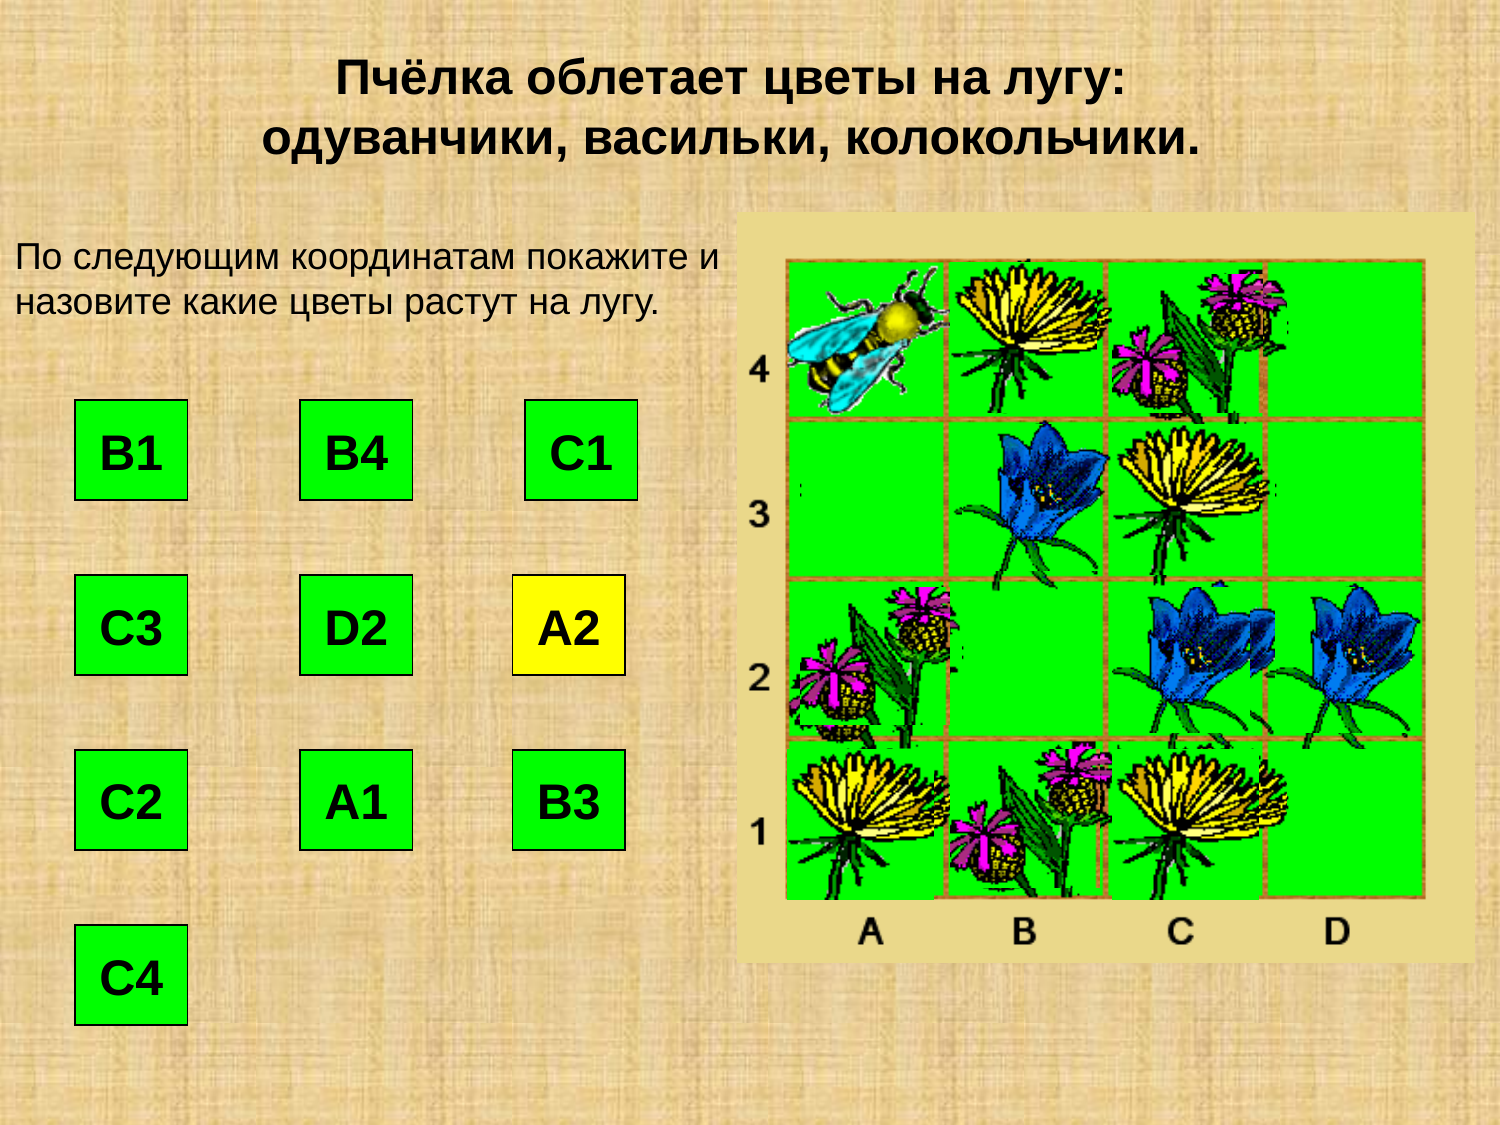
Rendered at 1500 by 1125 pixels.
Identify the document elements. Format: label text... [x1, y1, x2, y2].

text_box A1 [300, 750, 413, 850]
text_box По следующим координатам покажите и назовите какие цветы растут на лугу. [0, 224, 732, 330]
text_box Пчёлка облетает цветы на лугу: одуванчики, васильки, колокольчики. [37, 37, 1425, 173]
text_box D2 [300, 575, 413, 675]
text_box C4 [75, 924, 188, 1025]
text_box C3 [75, 575, 188, 675]
text_box C2 [75, 750, 188, 850]
text_box В3 [512, 750, 625, 850]
picture [0, 0, 1500, 1125]
text_box A2 [512, 575, 625, 675]
text_box В1 [75, 399, 188, 500]
text_box В4 [300, 399, 413, 500]
text_box C1 [525, 399, 638, 500]
